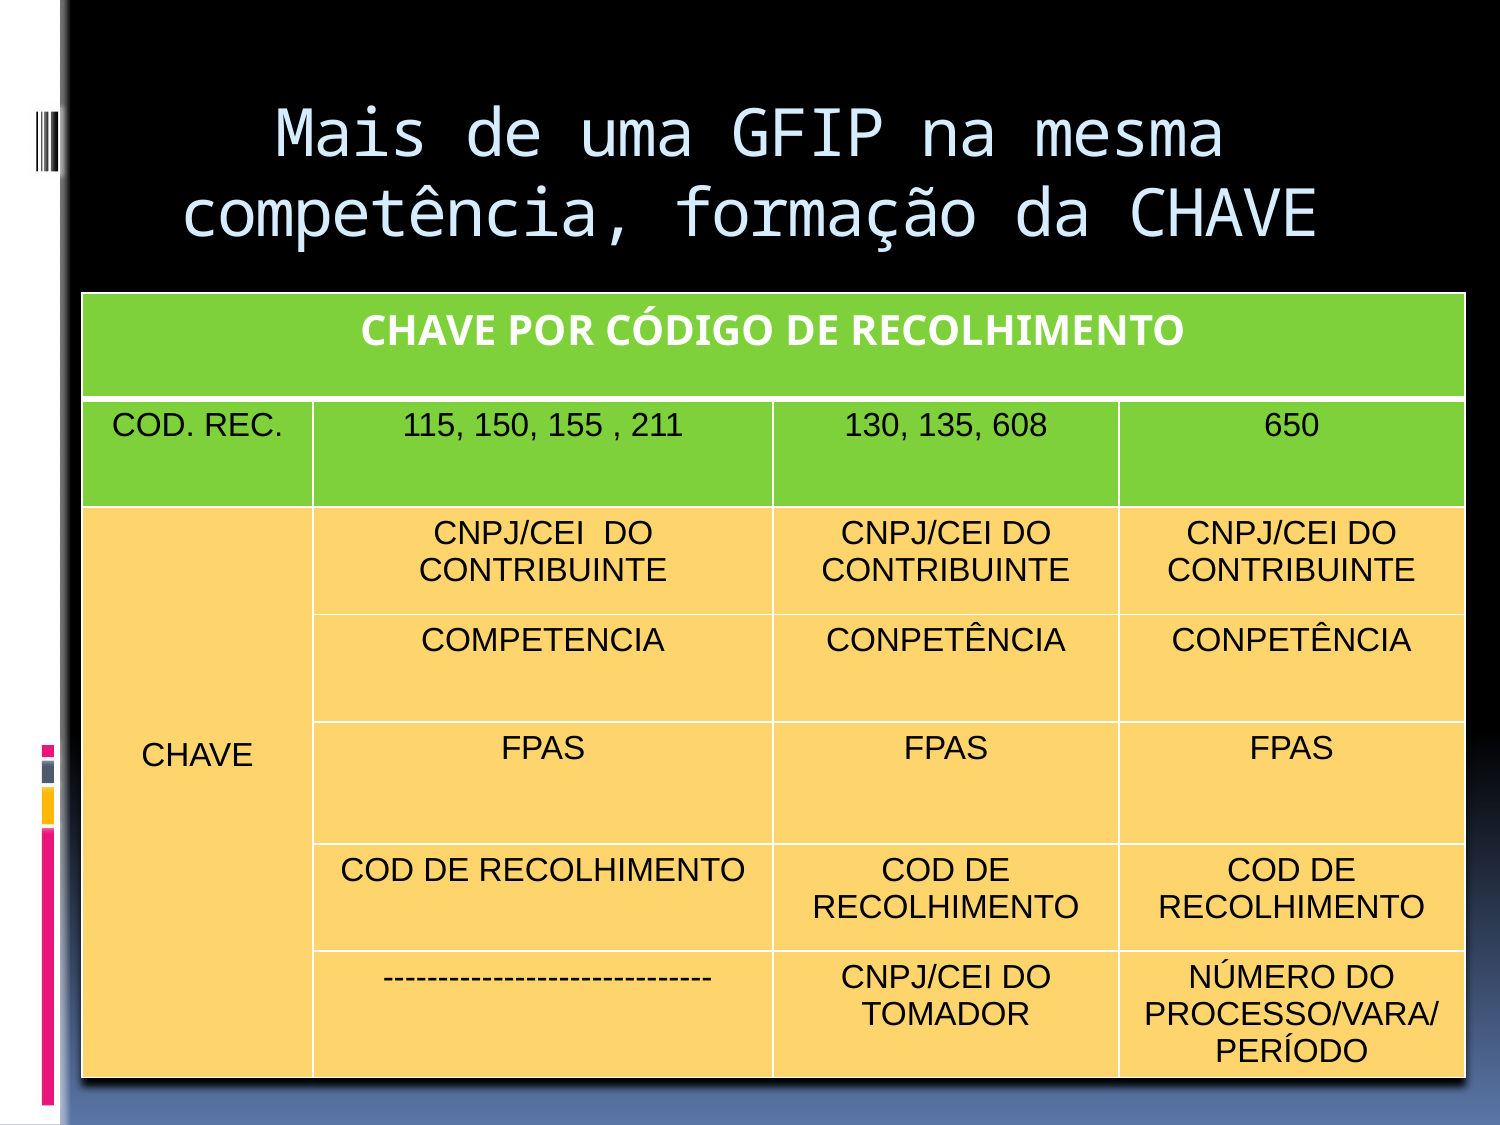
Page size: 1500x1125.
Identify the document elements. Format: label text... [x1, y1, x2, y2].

table_cell COD DE RECOLHIMENTO [314, 845, 772, 950]
table_cell CNPJ/CEI DO CONTRIBUINTE [1120, 508, 1464, 614]
table_cell 115, 150, 155 , 211 [314, 402, 772, 506]
table_cell CONPETÊNCIA [774, 615, 1118, 721]
table_cell CONPETÊNCIA [1120, 615, 1464, 721]
table_cell FPAS [1120, 723, 1464, 843]
table_cell COD. REC. [83, 402, 312, 506]
table_cell COD DE RECOLHIMENTO [774, 845, 1118, 950]
title Mais de uma GFIP na mesma competência, formação da CHAVE [46, 82, 1454, 232]
table_cell ------------------------------ [314, 952, 772, 1077]
table_cell FPAS [314, 723, 772, 843]
table_cell CNPJ/CEI DO TOMADOR [774, 952, 1118, 1077]
table_cell COD DE RECOLHIMENTO [1120, 845, 1464, 950]
table_cell 650 [1120, 402, 1464, 506]
table_cell FPAS [774, 723, 1118, 843]
table_cell CHAVE [83, 508, 312, 1077]
table_cell CNPJ/CEI DO CONTRIBUINTE [314, 508, 772, 614]
table_cell NÚMERO DO PROCESSO/VARA/PERÍODO [1120, 952, 1464, 1077]
table_cell CNPJ/CEI DO CONTRIBUINTE [774, 508, 1118, 614]
table_header CHAVE POR CÓDIGO DE RECOLHIMENTO [83, 294, 1464, 396]
table_cell 130, 135, 608 [774, 402, 1118, 506]
table_cell COMPETENCIA [314, 615, 772, 721]
